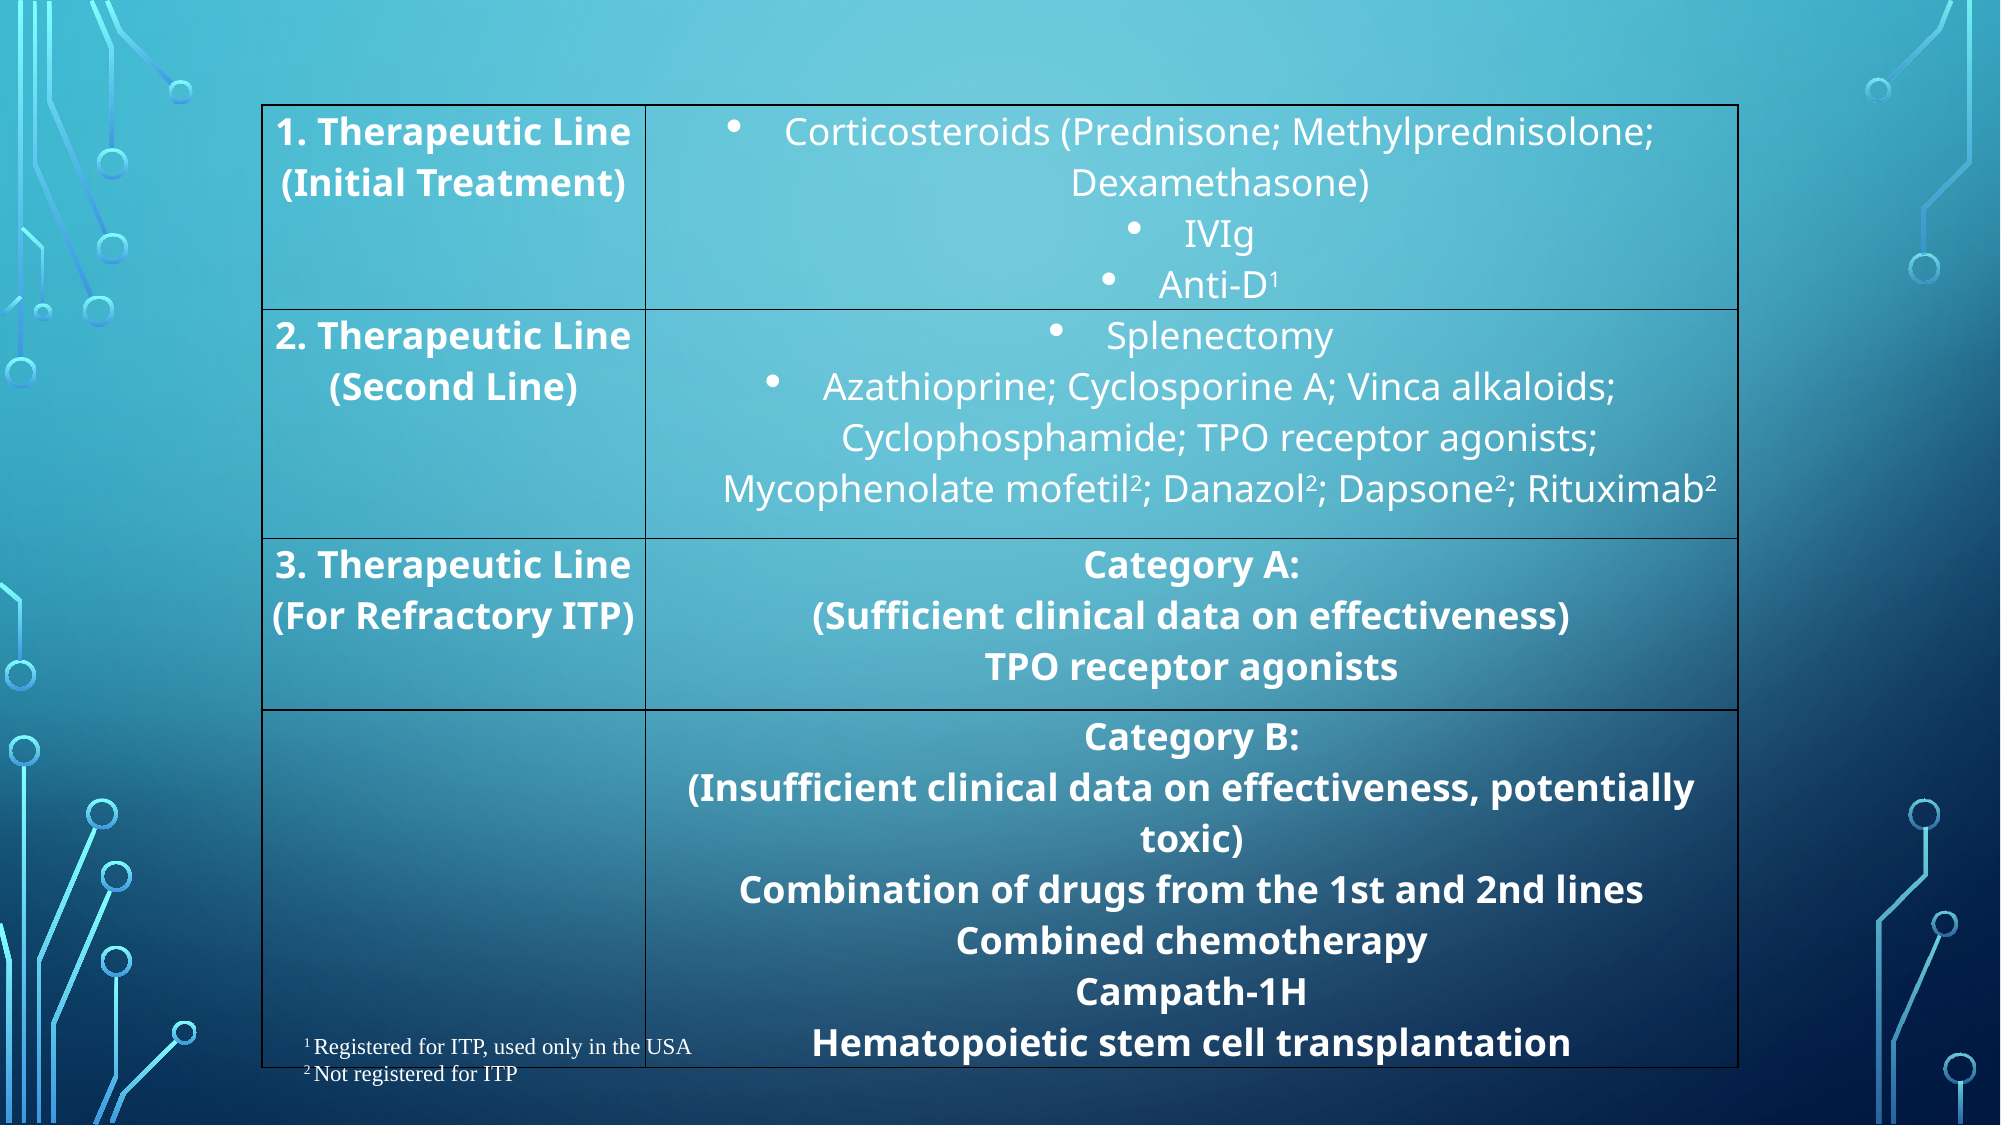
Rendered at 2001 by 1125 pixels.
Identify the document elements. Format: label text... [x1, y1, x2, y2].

table_header 1. Therapeutic Line (Initial Treatment) [263, 106, 645, 309]
table_cell Category B: (Insufficient clinical data on effectiveness, potentially toxic) Combination of drugs from the 1st and 2nd lines Combined chemotherapy Campath-1H Hematopoietic stem cell transplantation [646, 711, 1737, 1067]
table_cell Category A: (Sufficient clinical data on effectiveness) TPO receptor agonists [646, 539, 1737, 709]
text_box 1 Registered for ITP, used only in the USA 2 Not registered for ITP [289, 1023, 774, 1094]
table_cell Splenectomy Azathioprine; Cyclosporine A; Vinca alkaloids; Cyclophosphamide; TPO receptor agonists; Mycophenolate mofetil2; Danazol2; Dapsone2; Rituximab2 [646, 310, 1737, 538]
table_cell 2. Therapeutic Line (Second Line) [263, 310, 645, 538]
table_header Corticosteroids (Prednisone; Methylprednisolone; Dexamethasone) IVIg Anti-D1 [646, 106, 1737, 309]
table_cell 3. Therapeutic Line (For Refractory ITP) [263, 539, 645, 709]
table_cell [263, 711, 645, 1067]
